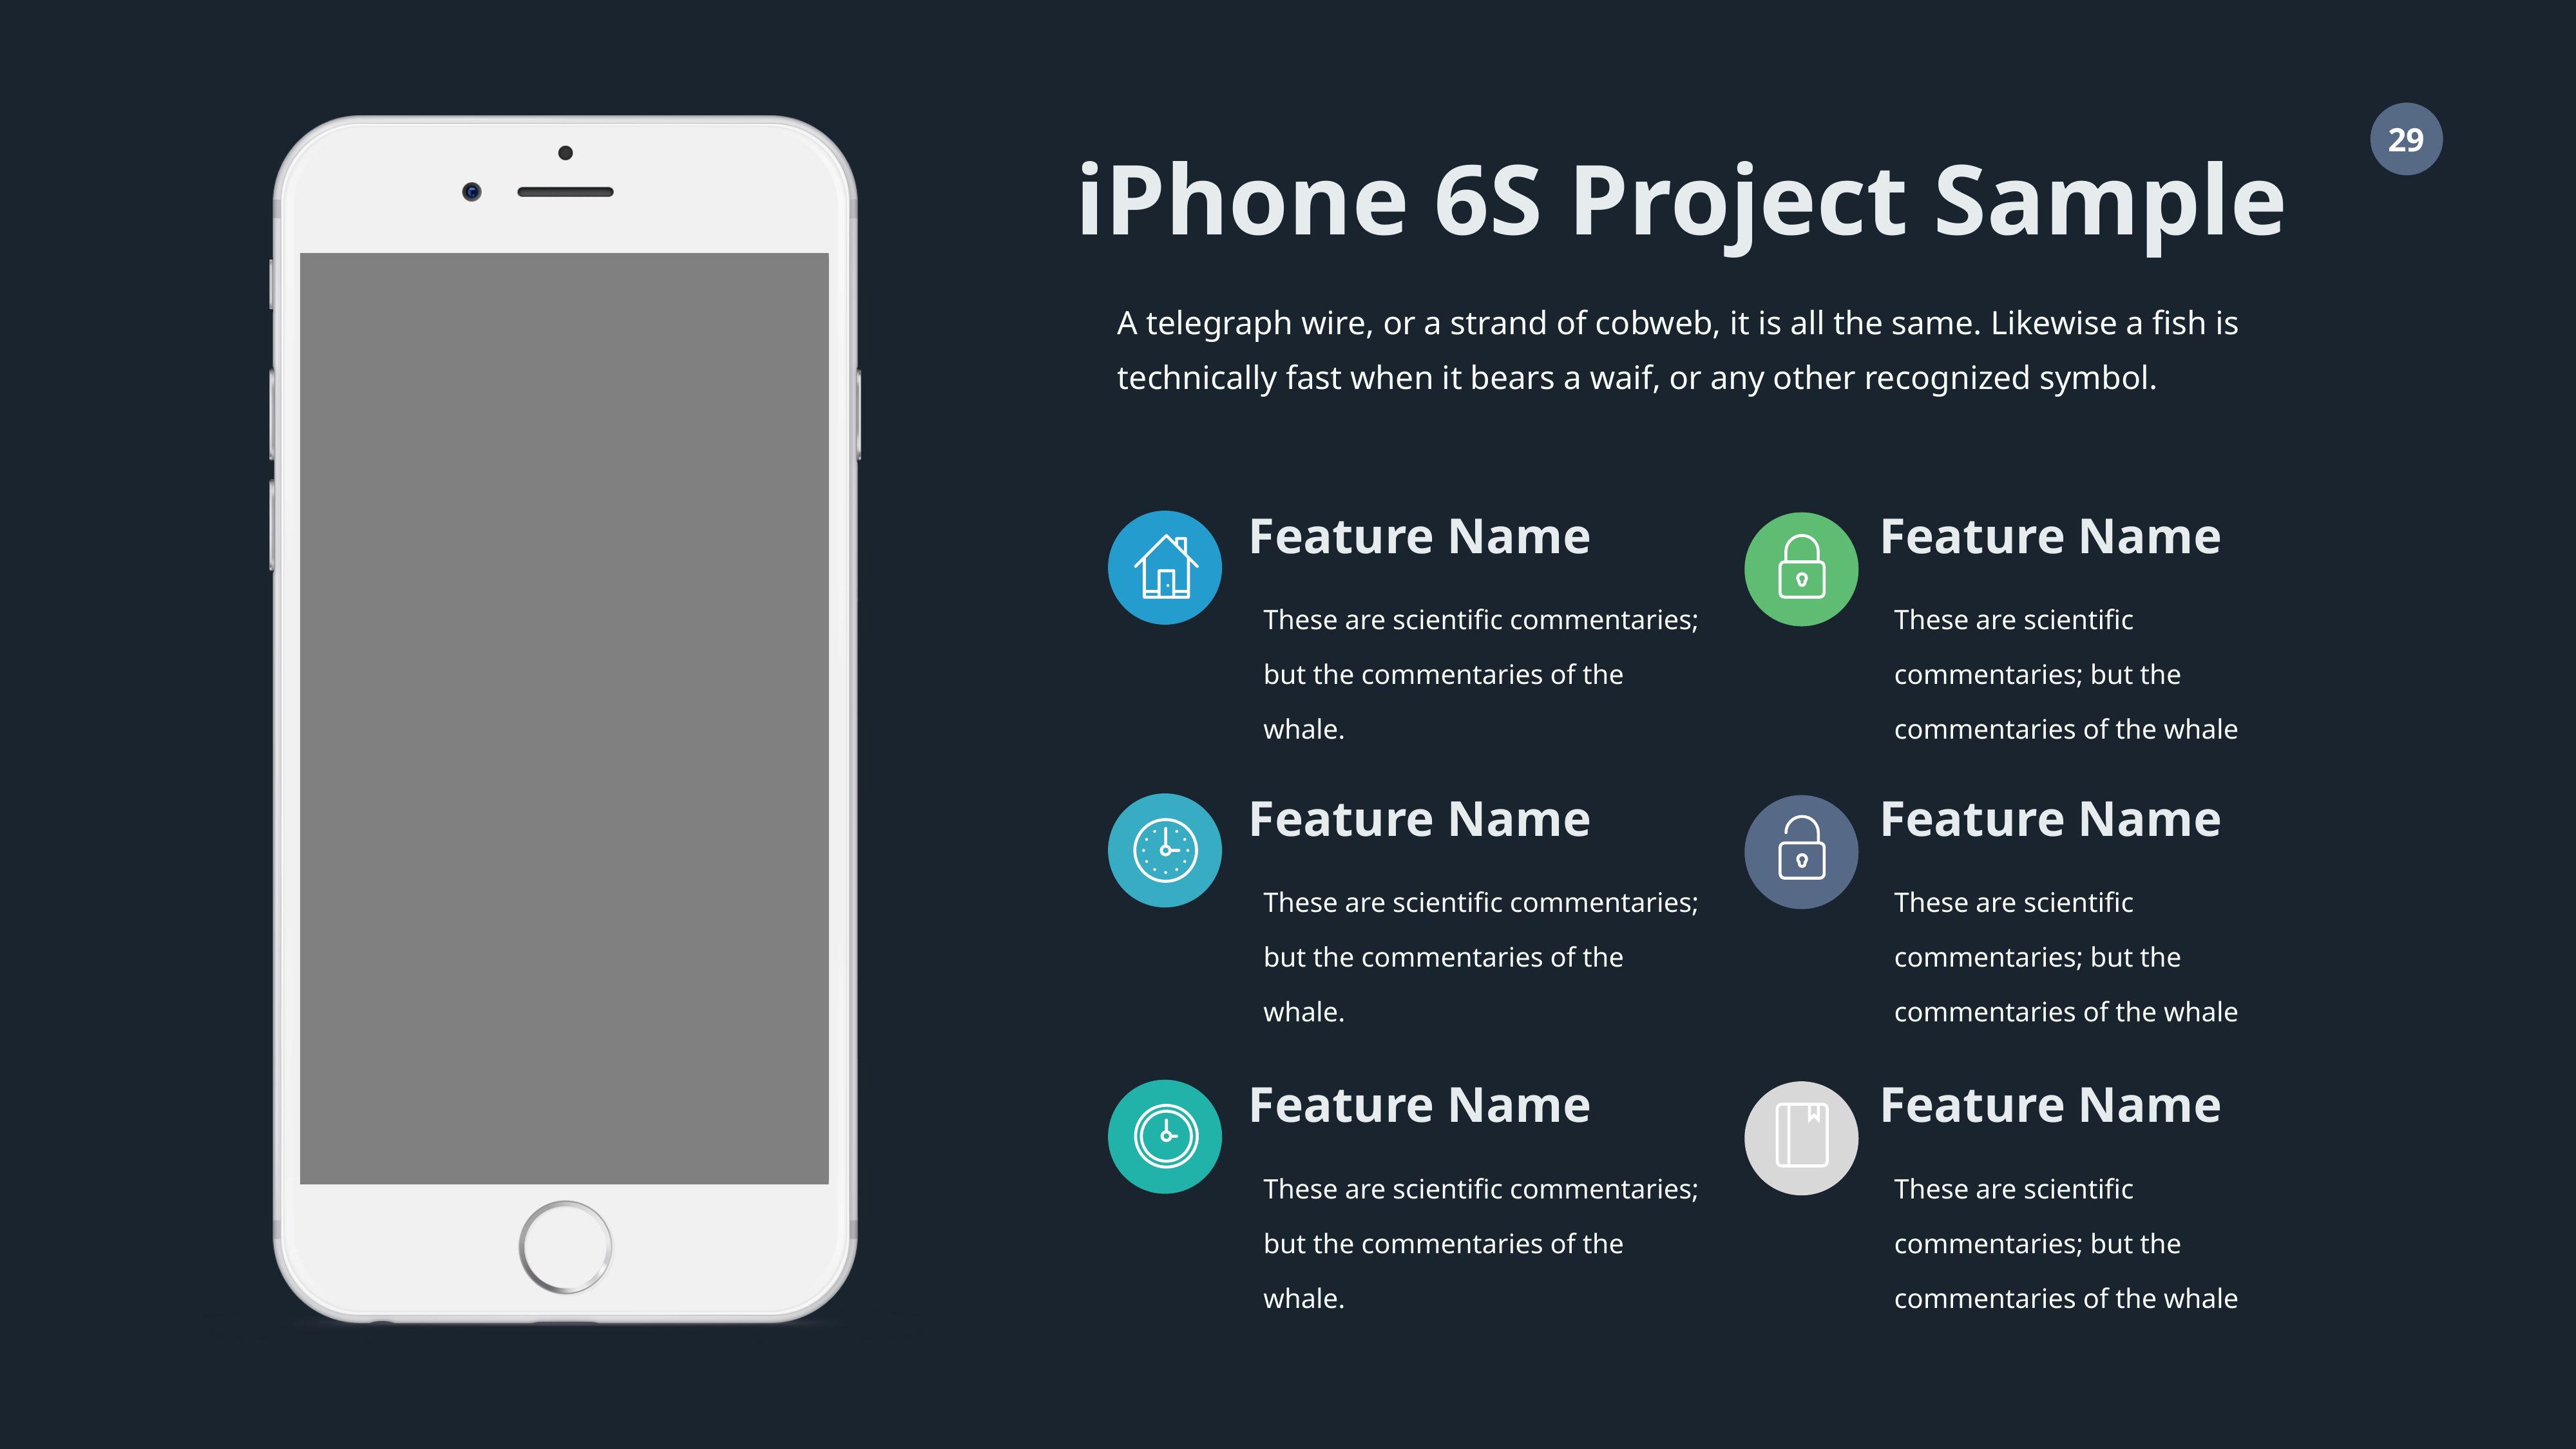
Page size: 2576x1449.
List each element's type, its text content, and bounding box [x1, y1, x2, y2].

text_box These are scientific commentaries; but the commentaries of the whale. [1254, 1144, 1714, 1318]
text_box These are scientific commentaries; but the commentaries of the whale. [1254, 858, 1714, 1032]
text_box Feature Name [1239, 500, 1601, 568]
text_box Feature Name [1239, 782, 1601, 851]
text_box [1108, 1079, 1223, 1194]
text_box [1744, 512, 1859, 627]
text_box [1744, 1081, 1859, 1196]
text_box Feature Name [1869, 1069, 2233, 1137]
text_box These are scientific commentaries; but the commentaries of the whale. [1254, 575, 1714, 749]
text_box [1134, 1104, 1199, 1169]
text_box [1108, 510, 1223, 625]
text_box [1133, 818, 1198, 883]
text_box [1775, 1103, 1829, 1168]
text_box A telegraph wire, or a strand of cobweb, it is all the same. Likewise a fish is technically fast when it bears a waif, or any other recognized symbol. [1108, 281, 2269, 401]
text_box [1744, 795, 1859, 909]
text_box [1779, 815, 1826, 880]
text_box Feature Name [1239, 1069, 1601, 1137]
text_box These are scientific commentaries; but the commentaries of the whale [1884, 858, 2316, 1032]
text_box These are scientific commentaries; but the commentaries of the whale [1884, 1144, 2316, 1318]
text_box [1108, 793, 1223, 908]
text_box [1779, 534, 1826, 599]
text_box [203, 58, 935, 1361]
text_box Feature Name [1869, 782, 2233, 851]
text_box Feature Name [1869, 500, 2233, 568]
text_box [1134, 534, 1199, 599]
text_box These are scientific commentaries; but the commentaries of the whale [1884, 575, 2316, 749]
picture [300, 252, 829, 1186]
text_box iPhone 6S Project Sample [1065, 133, 2298, 259]
